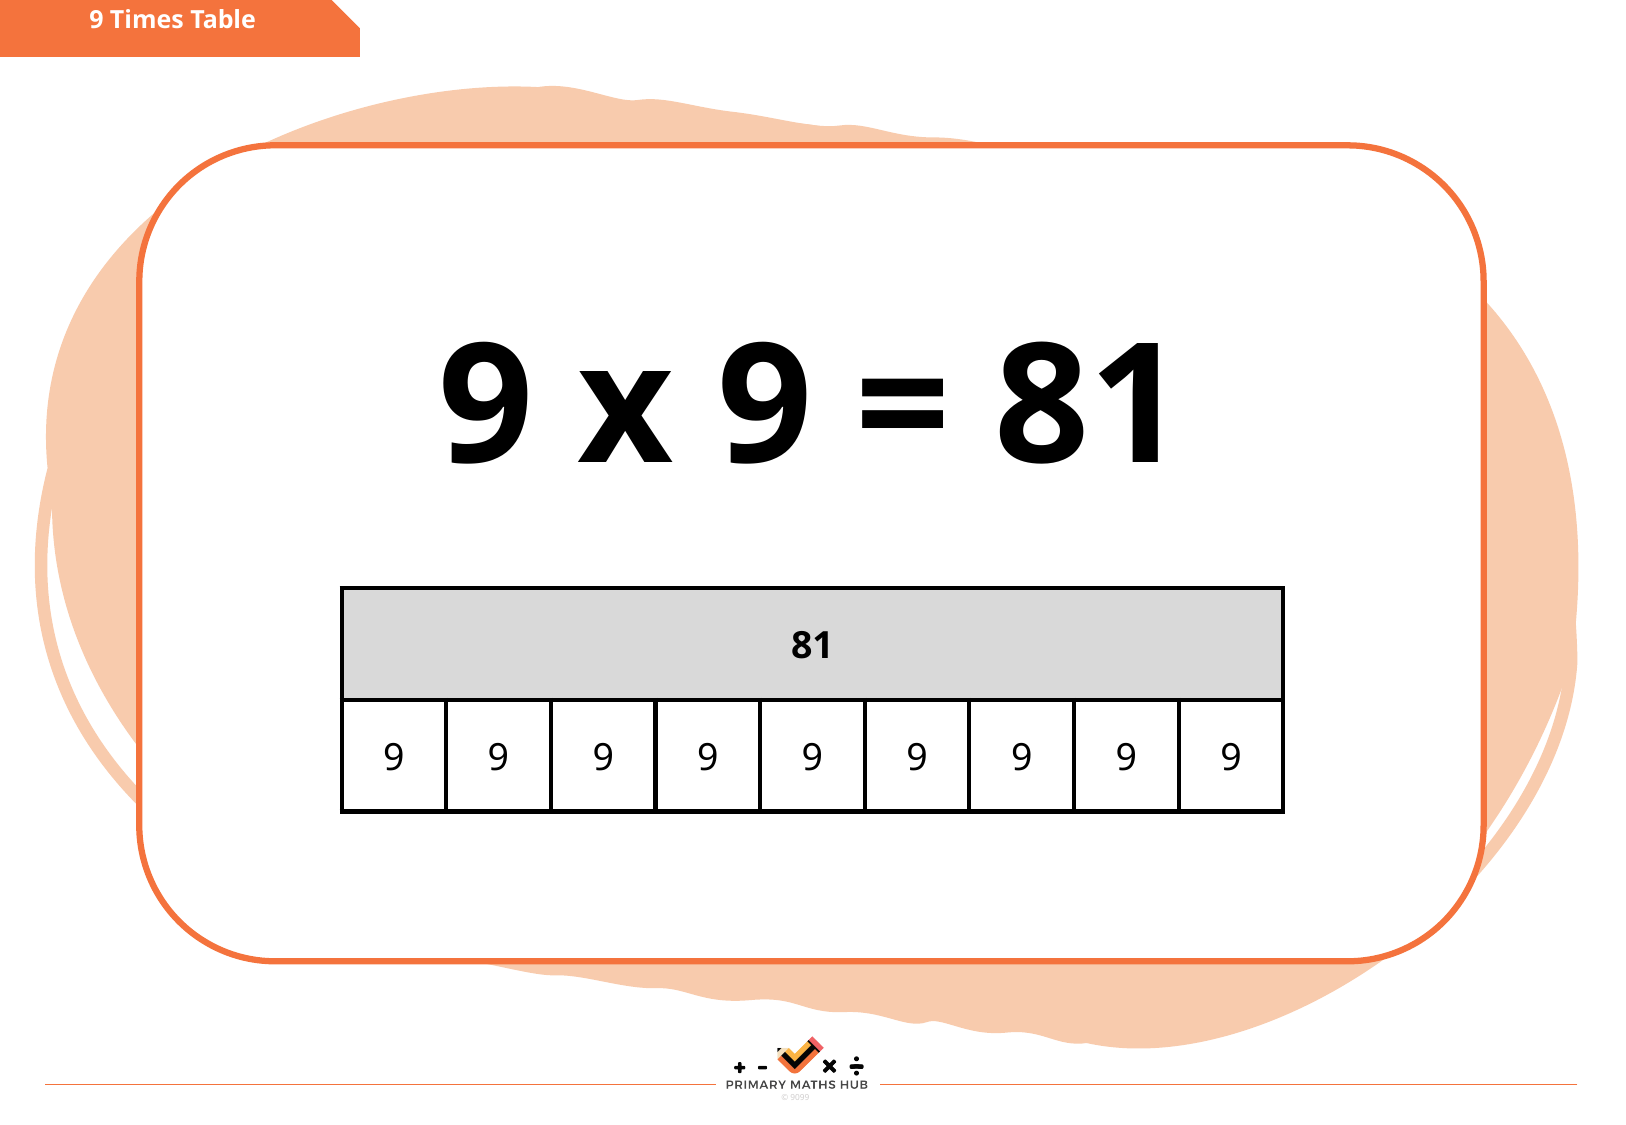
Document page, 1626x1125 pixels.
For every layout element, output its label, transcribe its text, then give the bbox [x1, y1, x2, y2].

text_box 9 Times Table [0, 0, 361, 58]
table_cell 9 [762, 702, 863, 809]
table_cell 9 [867, 702, 967, 809]
text_box [39, 214, 155, 799]
table_cell 9 [658, 702, 758, 809]
text_box [273, 91, 956, 144]
table_cell 9 [1076, 702, 1177, 809]
table_cell 9 [344, 702, 444, 809]
text_box [496, 960, 1374, 1044]
picture [722, 1034, 872, 1094]
text_box [1479, 300, 1579, 867]
table_cell 9 [448, 702, 549, 809]
table_header 81 [344, 590, 1281, 698]
table_cell 9 [553, 702, 653, 809]
table_cell 9 [1181, 702, 1281, 809]
text_box © 9099 [720, 1084, 870, 1110]
table_cell 9 [971, 702, 1072, 809]
text_box [138, 144, 1485, 963]
text_box 9 x 9 = 81 [140, 288, 1485, 503]
